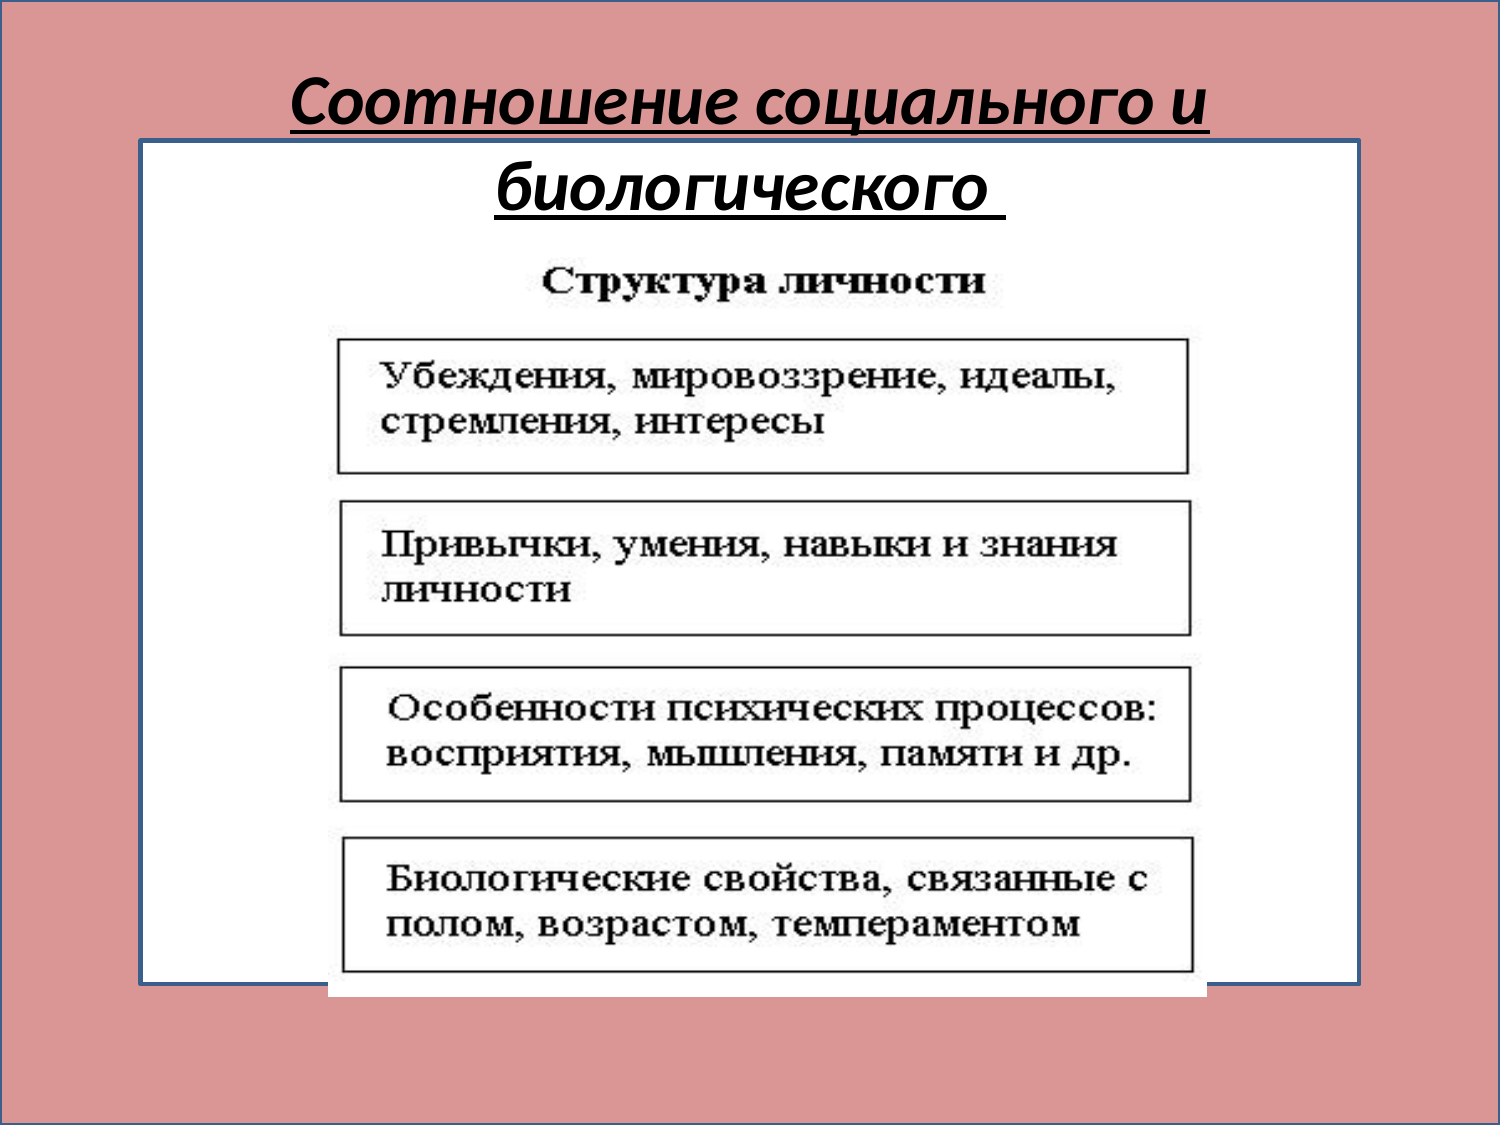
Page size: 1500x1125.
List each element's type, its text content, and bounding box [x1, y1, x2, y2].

text_box соотношении социального и биологического ( [0, 0, 1500, 1125]
picture [327, 257, 1208, 997]
title Соотношение социального и биологического [140, 44, 1360, 233]
